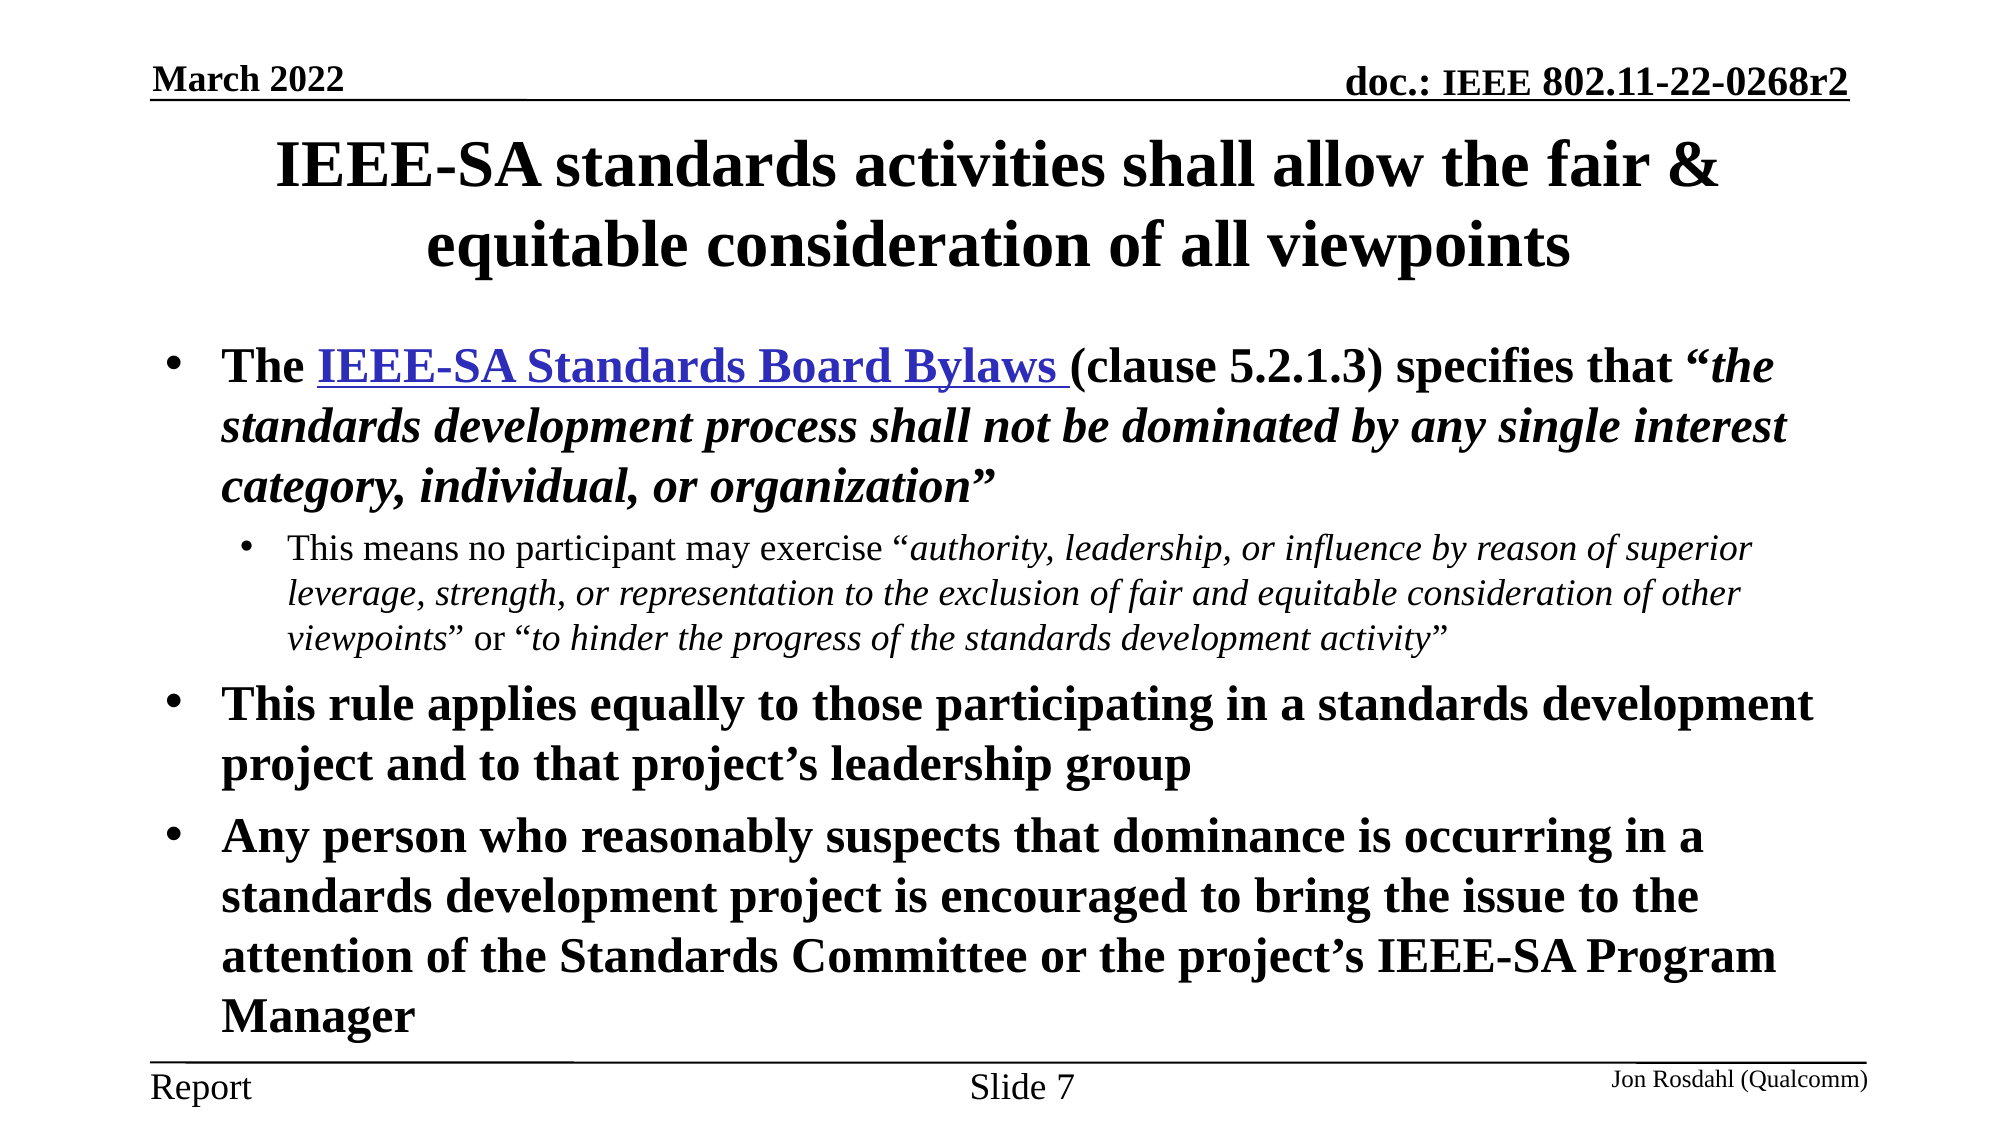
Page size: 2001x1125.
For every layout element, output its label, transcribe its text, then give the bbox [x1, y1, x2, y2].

slide_number Slide 7 [950, 1061, 1095, 1125]
footer Jon Rosdahl (Qualcomm) [1171, 1061, 1869, 1093]
title IEEE-SA standards activities shall allow the fair & equitable consideration of all viewpoints [149, 112, 1850, 288]
list The IEEE-SA Standards Board Bylaws (clause 5.2.1.3) specifies that “the standards development process shall not be dominated by any single interest category, individual, or organization” This means no participant may exercise “authority, leadership, or influence by reason of superior leverage, strength, or representation to the exclusion of fair and equitable consideration of other viewpoints” or “to hinder the progress of the standards development activity” This rule applies equally to those participating in a standards development project and to that project’s leadership group Any person who reasonably suspects that dominance is occurring in a standards development project is encouraged to bring the issue to the attention of the Standards Committee or the project’s IEEE-SA Program Manager [149, 324, 1850, 1000]
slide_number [152, 54, 563, 100]
